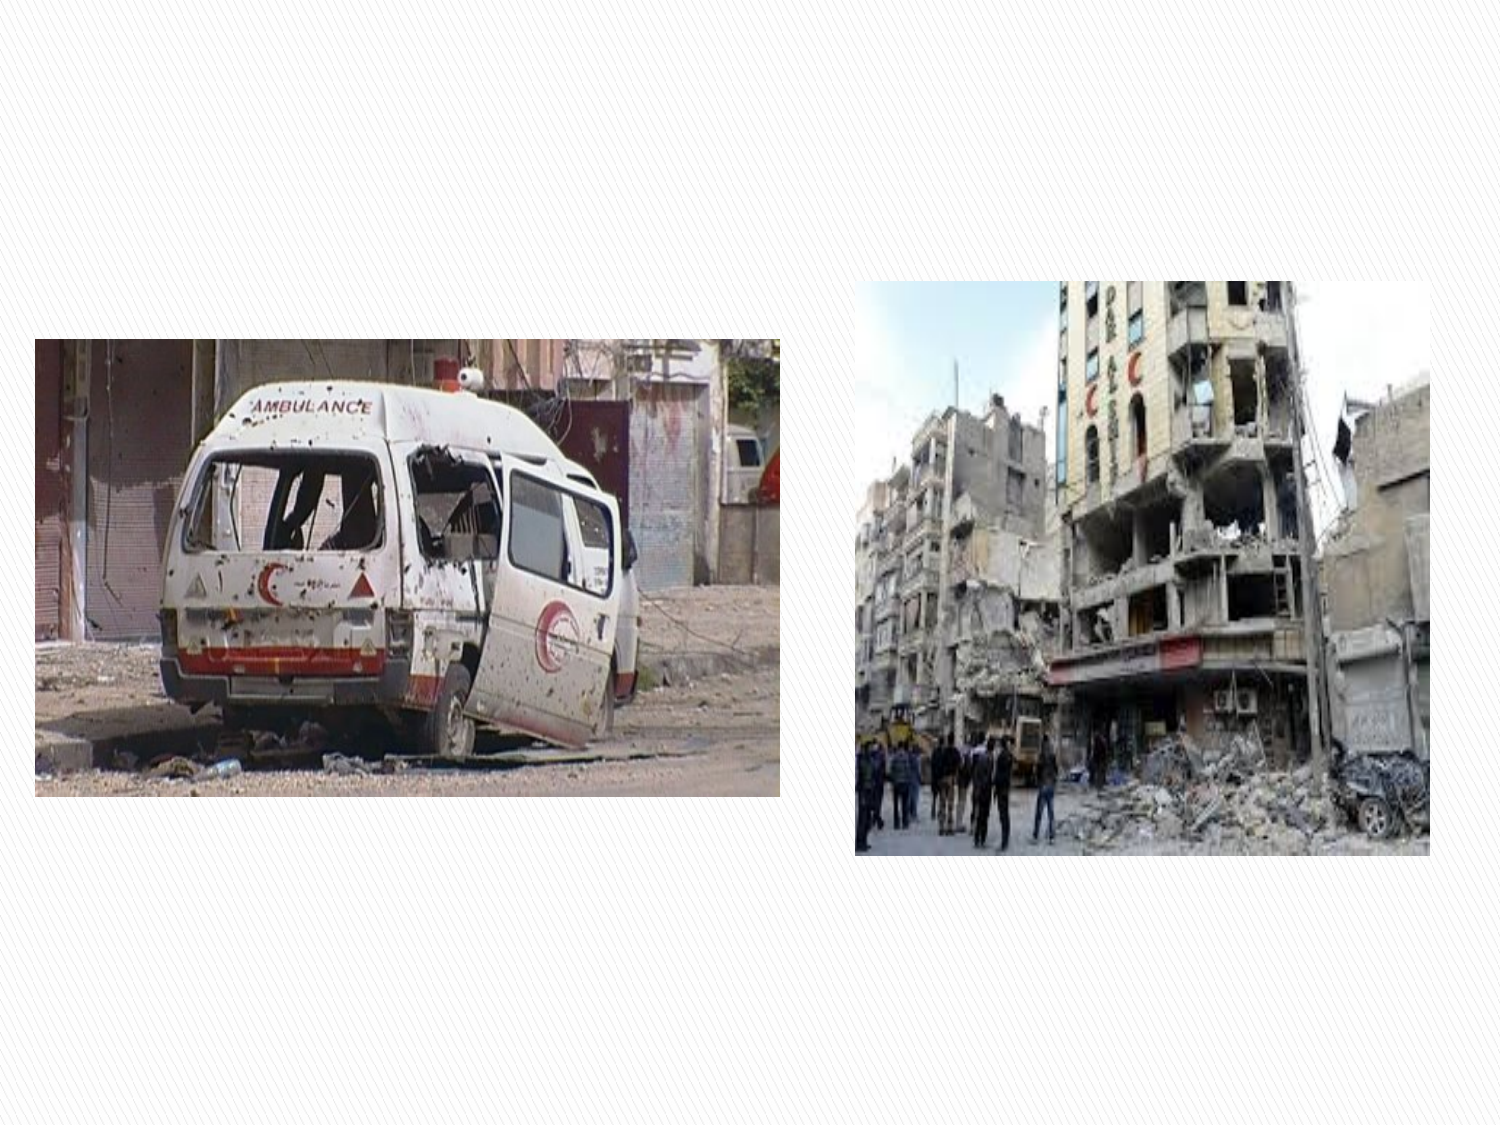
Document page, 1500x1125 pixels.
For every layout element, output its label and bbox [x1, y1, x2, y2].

list [855, 280, 1430, 856]
list [34, 339, 781, 798]
